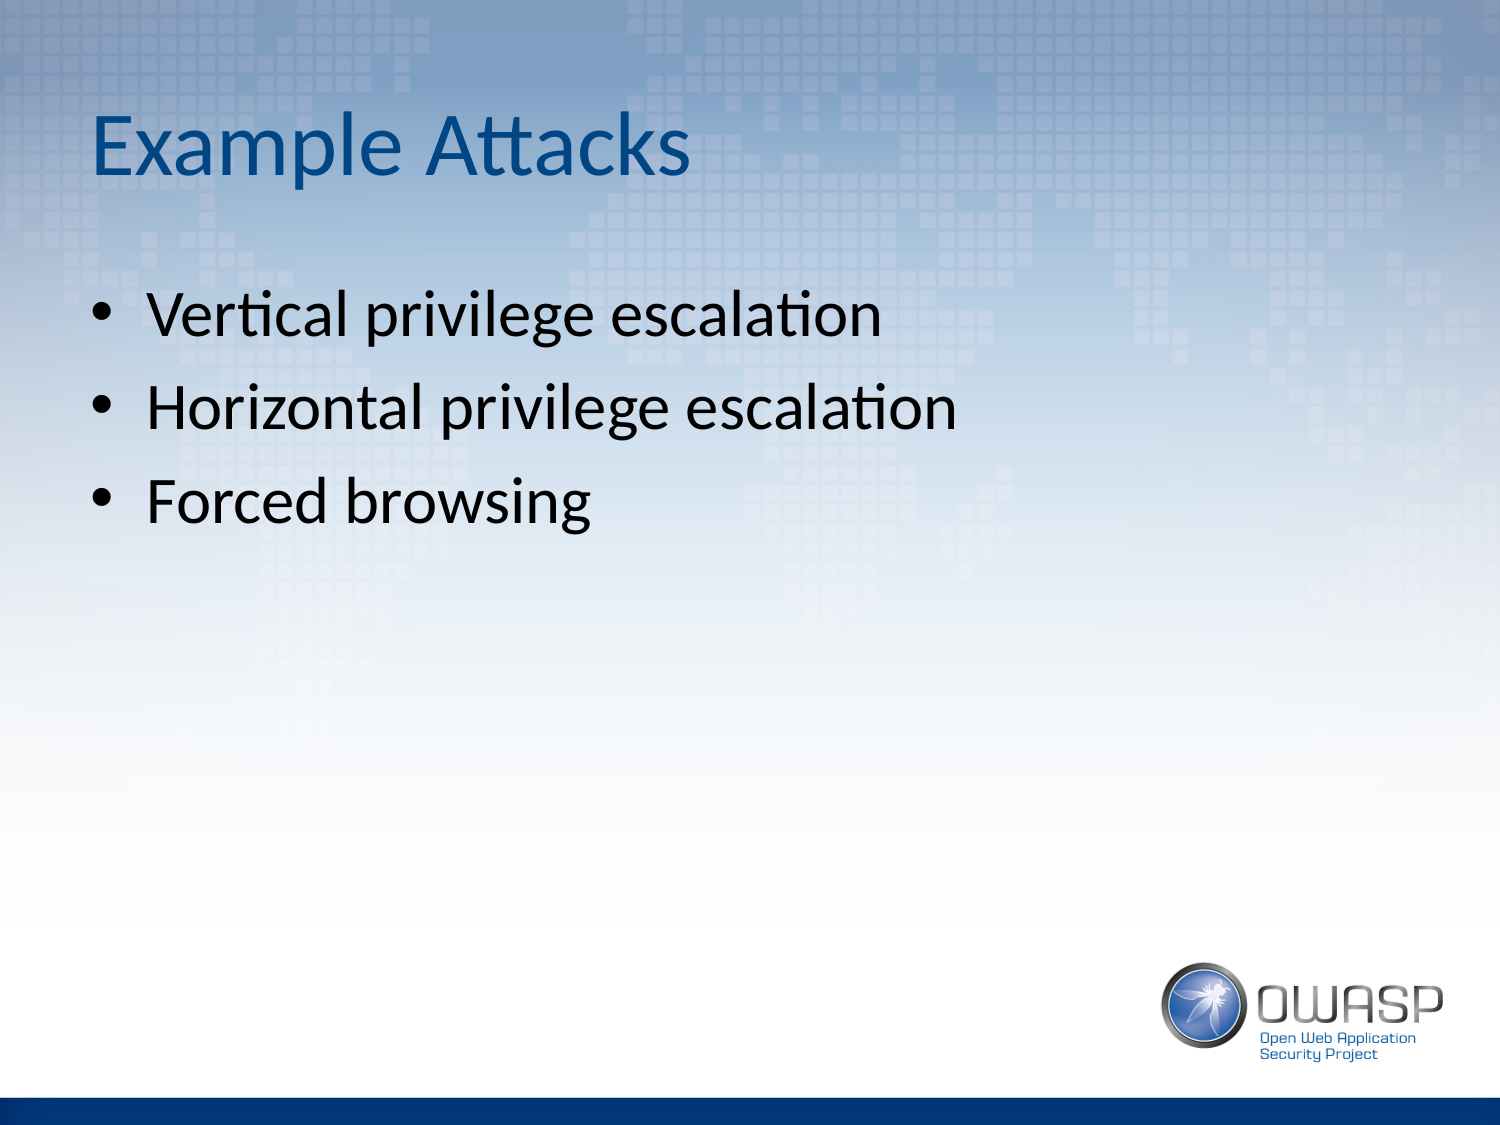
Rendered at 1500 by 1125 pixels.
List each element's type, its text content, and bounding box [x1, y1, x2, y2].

picture [0, 0, 1500, 1125]
list Vertical privilege escalation Horizontal privilege escalation Forced browsing [75, 262, 1425, 940]
title Example Attacks [75, 45, 1425, 233]
